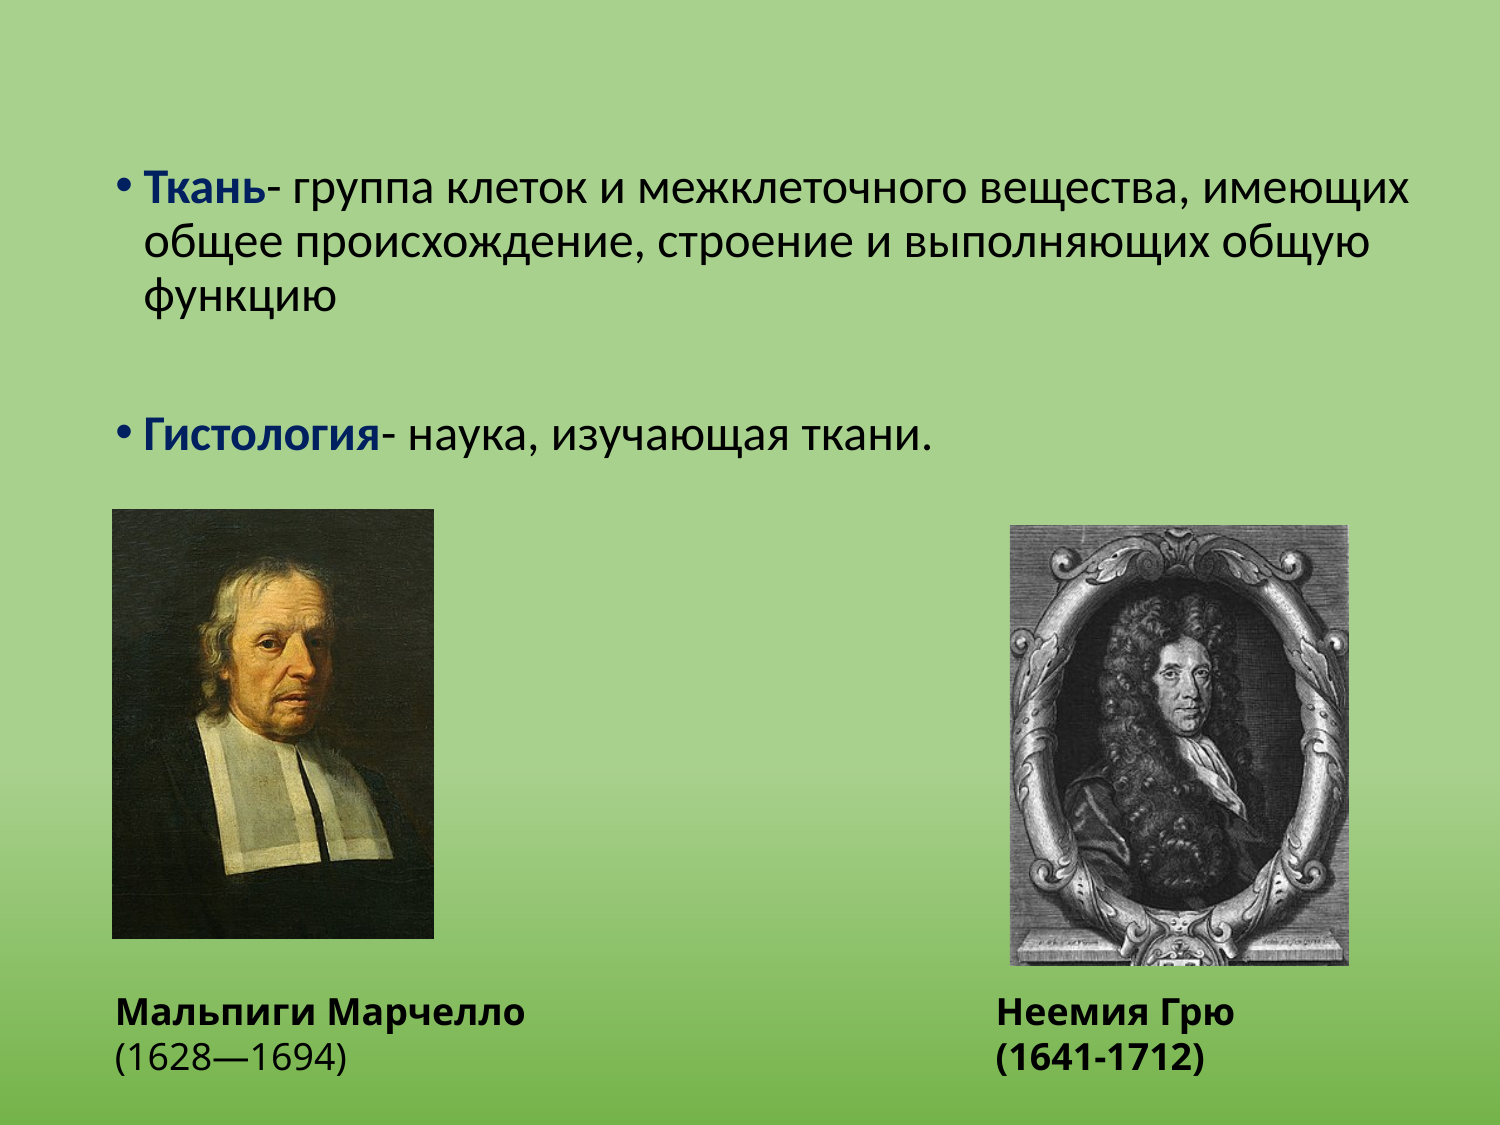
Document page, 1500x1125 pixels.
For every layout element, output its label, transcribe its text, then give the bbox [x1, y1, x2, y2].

picture [1009, 525, 1349, 966]
text_box Неемия Грю (1641-1712) [980, 980, 1251, 1086]
text_box Мальпиги Марчелло (1628—1694) [100, 980, 851, 1086]
list Ткань- группа клеток и межклеточного вещества, имеющих общее происхождение, строение и выполняющих общую функцию Гистология- наука, изучающая ткани. [100, 152, 1456, 867]
picture [112, 509, 434, 939]
